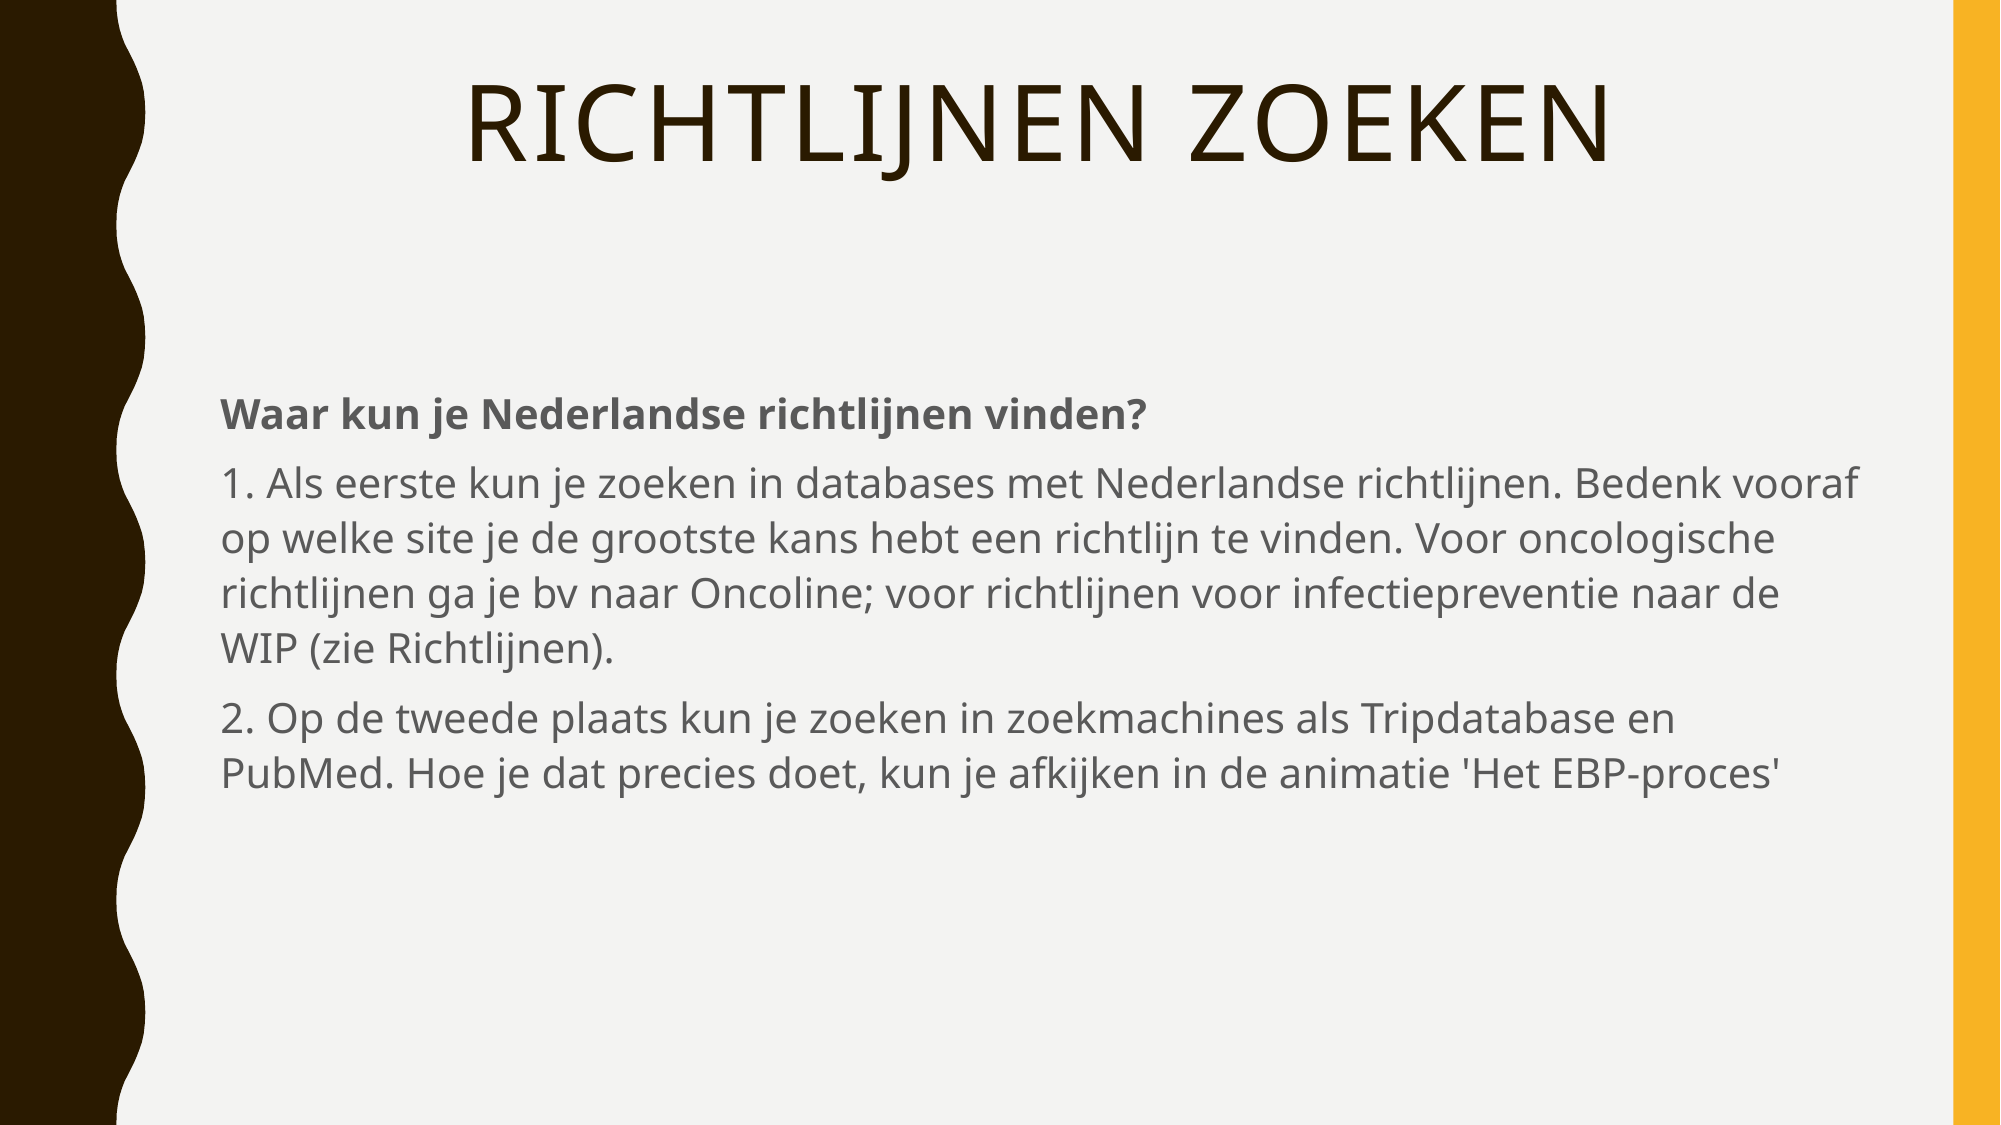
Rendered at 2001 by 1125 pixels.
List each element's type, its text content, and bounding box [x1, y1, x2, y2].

list Waar kun je Nederlandse richtlijnen vinden? 1. Als eerste kun je zoeken in databases met Nederlandse richtlijnen. Bedenk vooraf op welke site je de grootste kans hebt een richtlijn te vinden. Voor oncologische richtlijnen ga je bv naar Oncoline; voor richtlijnen voor infectiepreventie naar de WIP (zie Richtlijnen). 2. Op de tweede plaats kun je zoeken in zoekmachines als Tripdatabase en PubMed. Hoe je dat precies doet, kun je afkijken in de animatie 'Het EBP-proces' [205, 375, 1875, 965]
title Richtlijnen zoeken [205, 62, 1875, 308]
